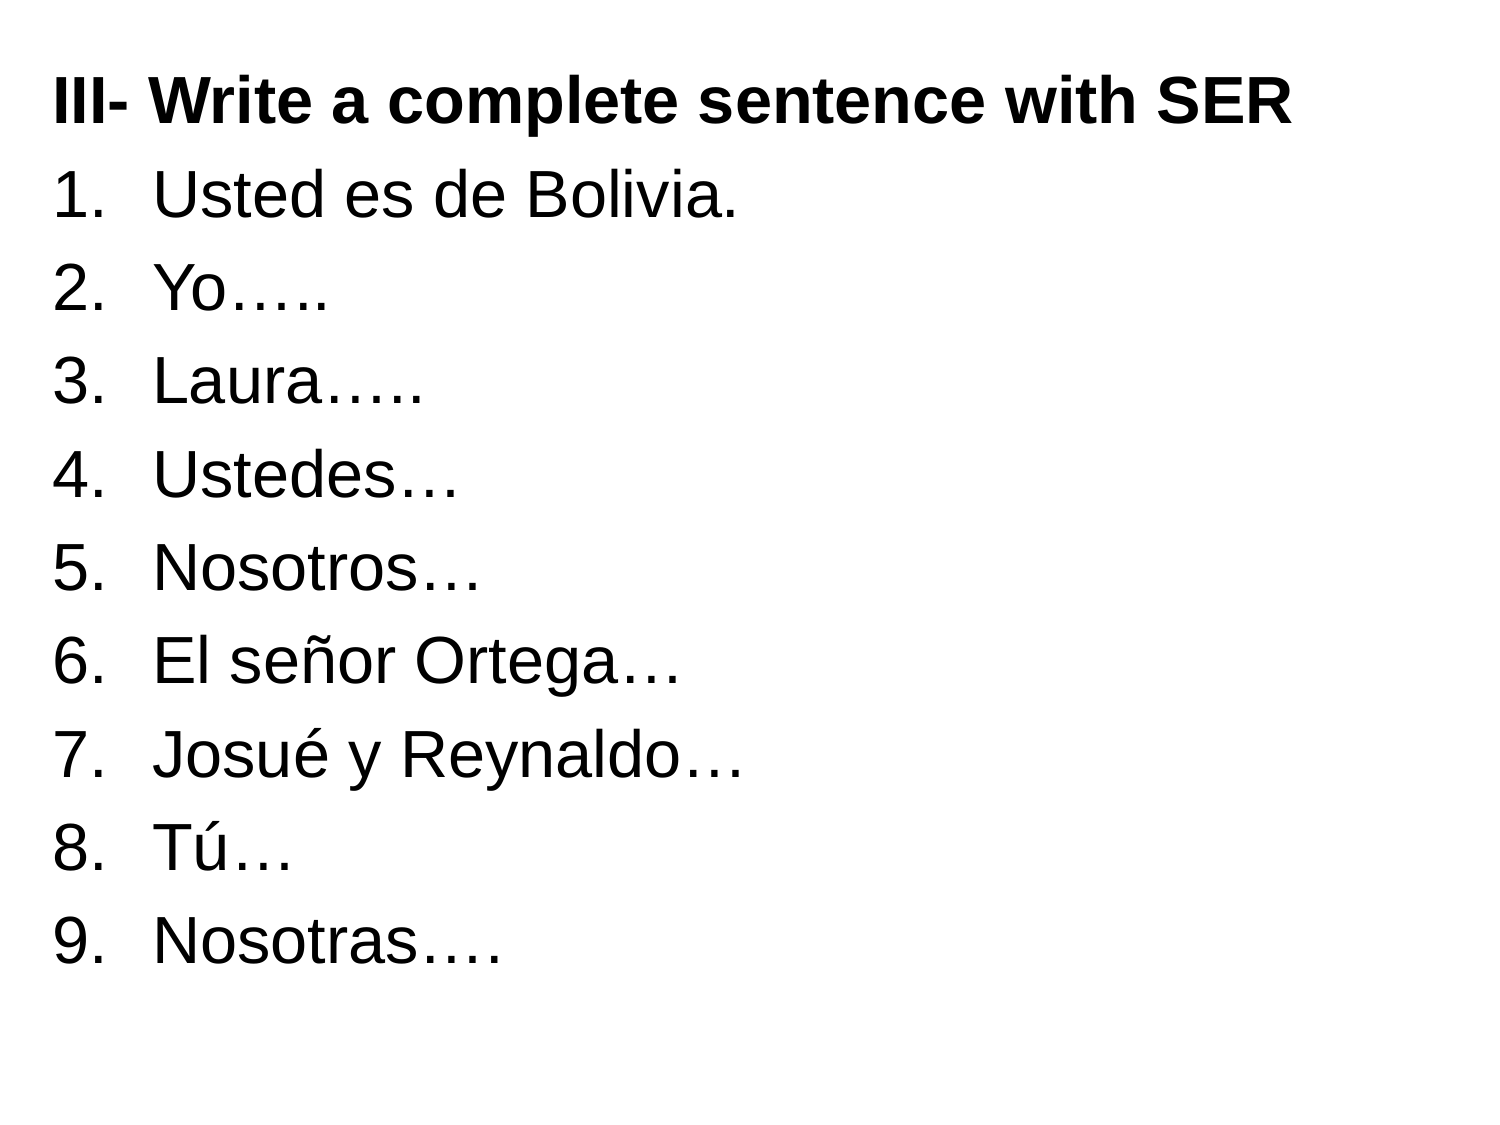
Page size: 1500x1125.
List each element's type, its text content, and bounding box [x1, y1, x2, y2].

text_box III- Write a complete sentence with SER Usted es de Bolivia. Yo….. Laura….. Ustedes… Nosotros… El señor Ortega… Josué y Reynaldo… Tú… Nosotras…. [37, 49, 1463, 1088]
